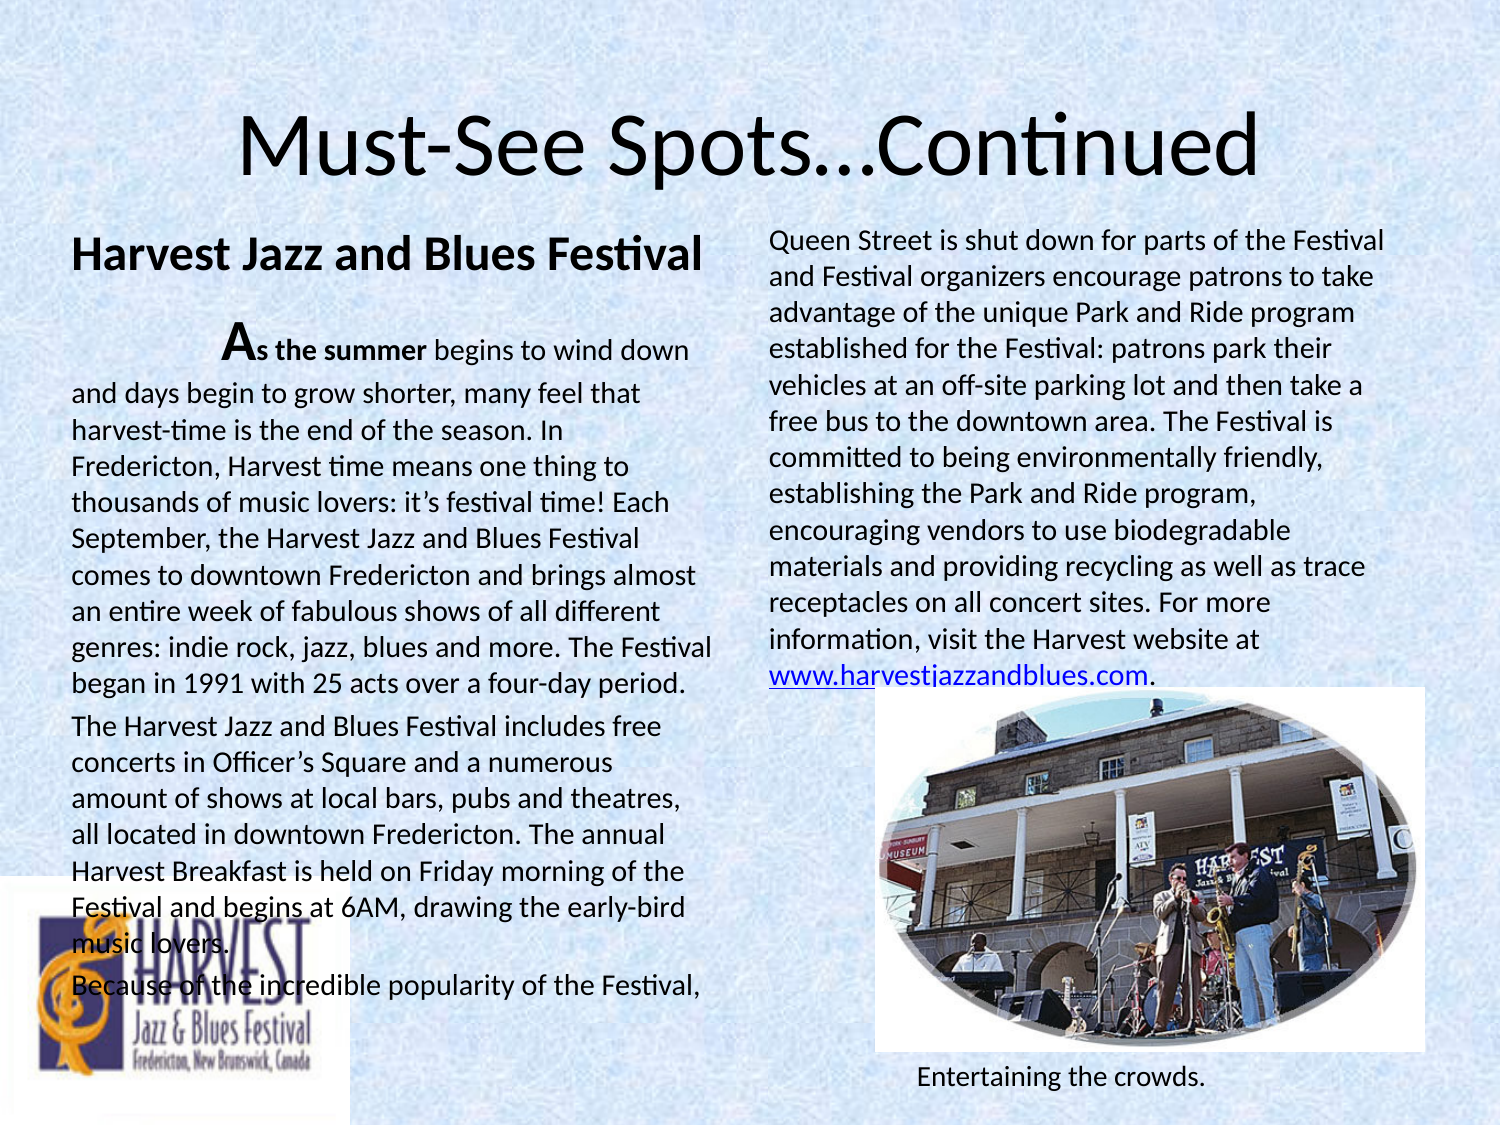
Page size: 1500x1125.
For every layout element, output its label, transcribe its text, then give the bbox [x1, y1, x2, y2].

picture [0, 0, 1500, 1125]
list Harvest Jazz and Blues Festival As the summer begins to wind down and days begin to grow shorter, many feel that harvest-time is the end of the season. In Fredericton, Harvest time means one thing to thousands of music lovers: it’s festival time! Each September, the Harvest Jazz and Blues Festival comes to downtown Fredericton and brings almost an entire week of fabulous shows of all different genres: indie rock, jazz, blues and more. The Festival began in 1991 with 25 acts over a four-day period. The Harvest Jazz and Blues Festival includes free concerts in Officer’s Square and a numerous amount of shows at local bars, pubs and theatres, all located in downtown Fredericton. The annual Harvest Breakfast is held on Friday morning of the Festival and begins at 6AM, drawing the early-bird music lovers. Because of the incredible popularity of the Festival, Queen Street is shut down for parts of the Festival and Festival organizers encourage patrons to take advantage of the unique Park and Ride program established for the Festival: patrons park their vehicles at an off-site parking lot and then take a free bus to the downtown area. The Festival is committed to being environmentally friendly, establishing the Park and Ride program, encouraging vendors to use biodegradable materials and providing recycling as well as trace receptacles on all concert sites. For more information, visit the Harvest website at www.harvestjazzandblues.com. [0, 212, 1425, 1030]
text_box Entertaining the crowds. [849, 1049, 1350, 1100]
title Must-See Spots…Continued [75, 45, 1425, 212]
